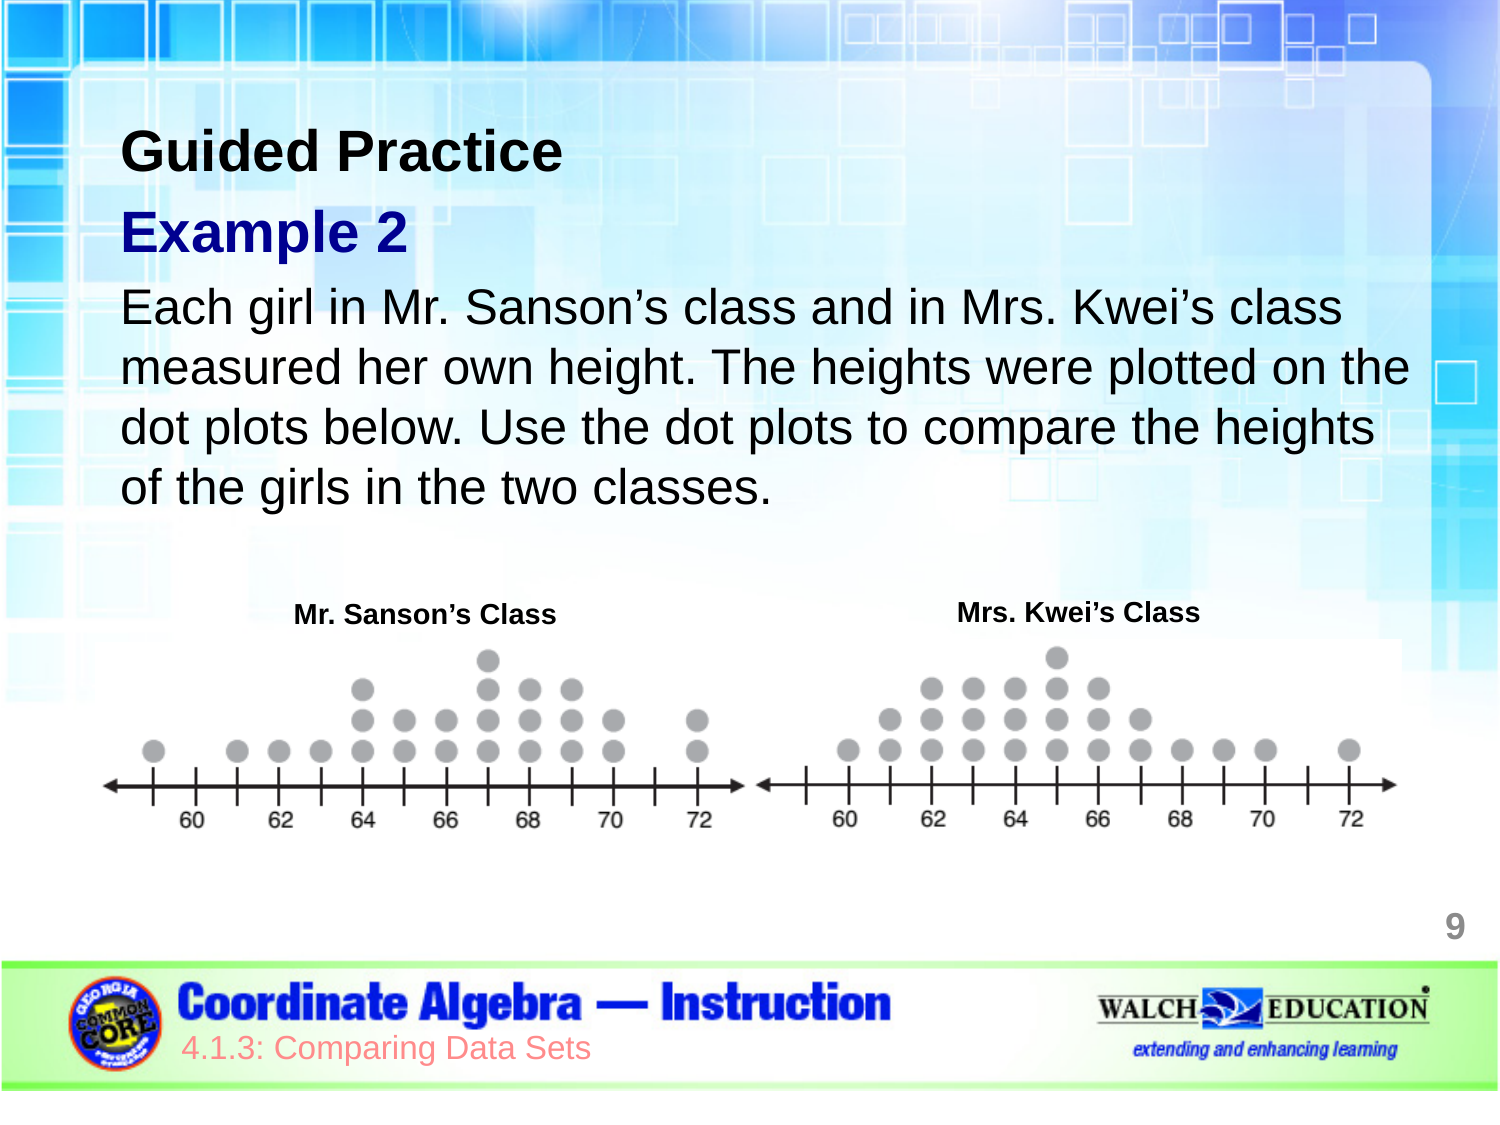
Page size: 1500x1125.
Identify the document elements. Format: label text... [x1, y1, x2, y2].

slide_number 9 [1361, 901, 1481, 949]
subtitle Guided Practice Example 2 Each girl in Mr. Sanson’s class and in Mrs. Kwei’s class measured her own height. The heights were plotted on the dot plots below. Use the dot plots to compare the heights of the girls in the two classes. [105, 105, 1436, 925]
text_box Mrs. Kwei’s Class [748, 579, 1402, 638]
footer 4.1.3: Comparing Data Sets [166, 1024, 1080, 1069]
picture [1, 0, 1500, 1091]
text_box Mr. Sanson’s Class [95, 582, 748, 641]
